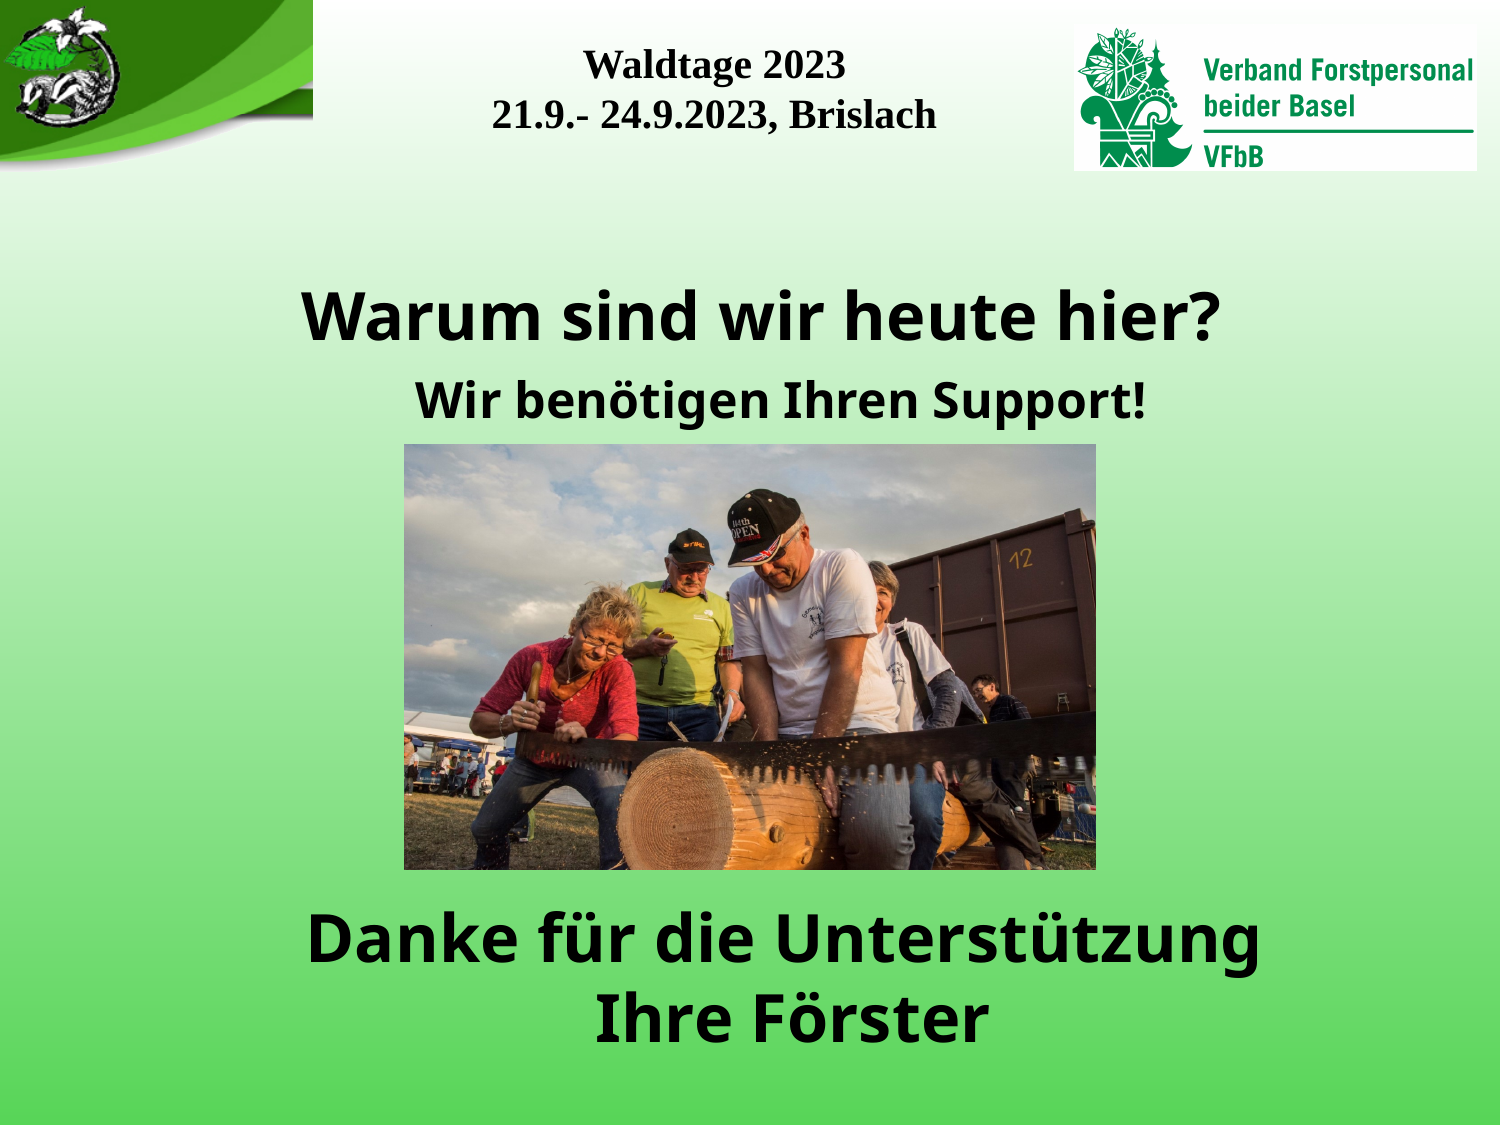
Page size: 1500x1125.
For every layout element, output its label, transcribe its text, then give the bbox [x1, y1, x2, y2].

text_box Wir benötigen Ihren Support! [400, 361, 1162, 577]
picture [1074, 24, 1477, 171]
picture [403, 444, 1097, 870]
text_box Danke für die Unterstützung Ihre Förster [149, 568, 1438, 1064]
title Warum sind wir heute hier? [123, 255, 1399, 372]
picture [0, 0, 313, 179]
